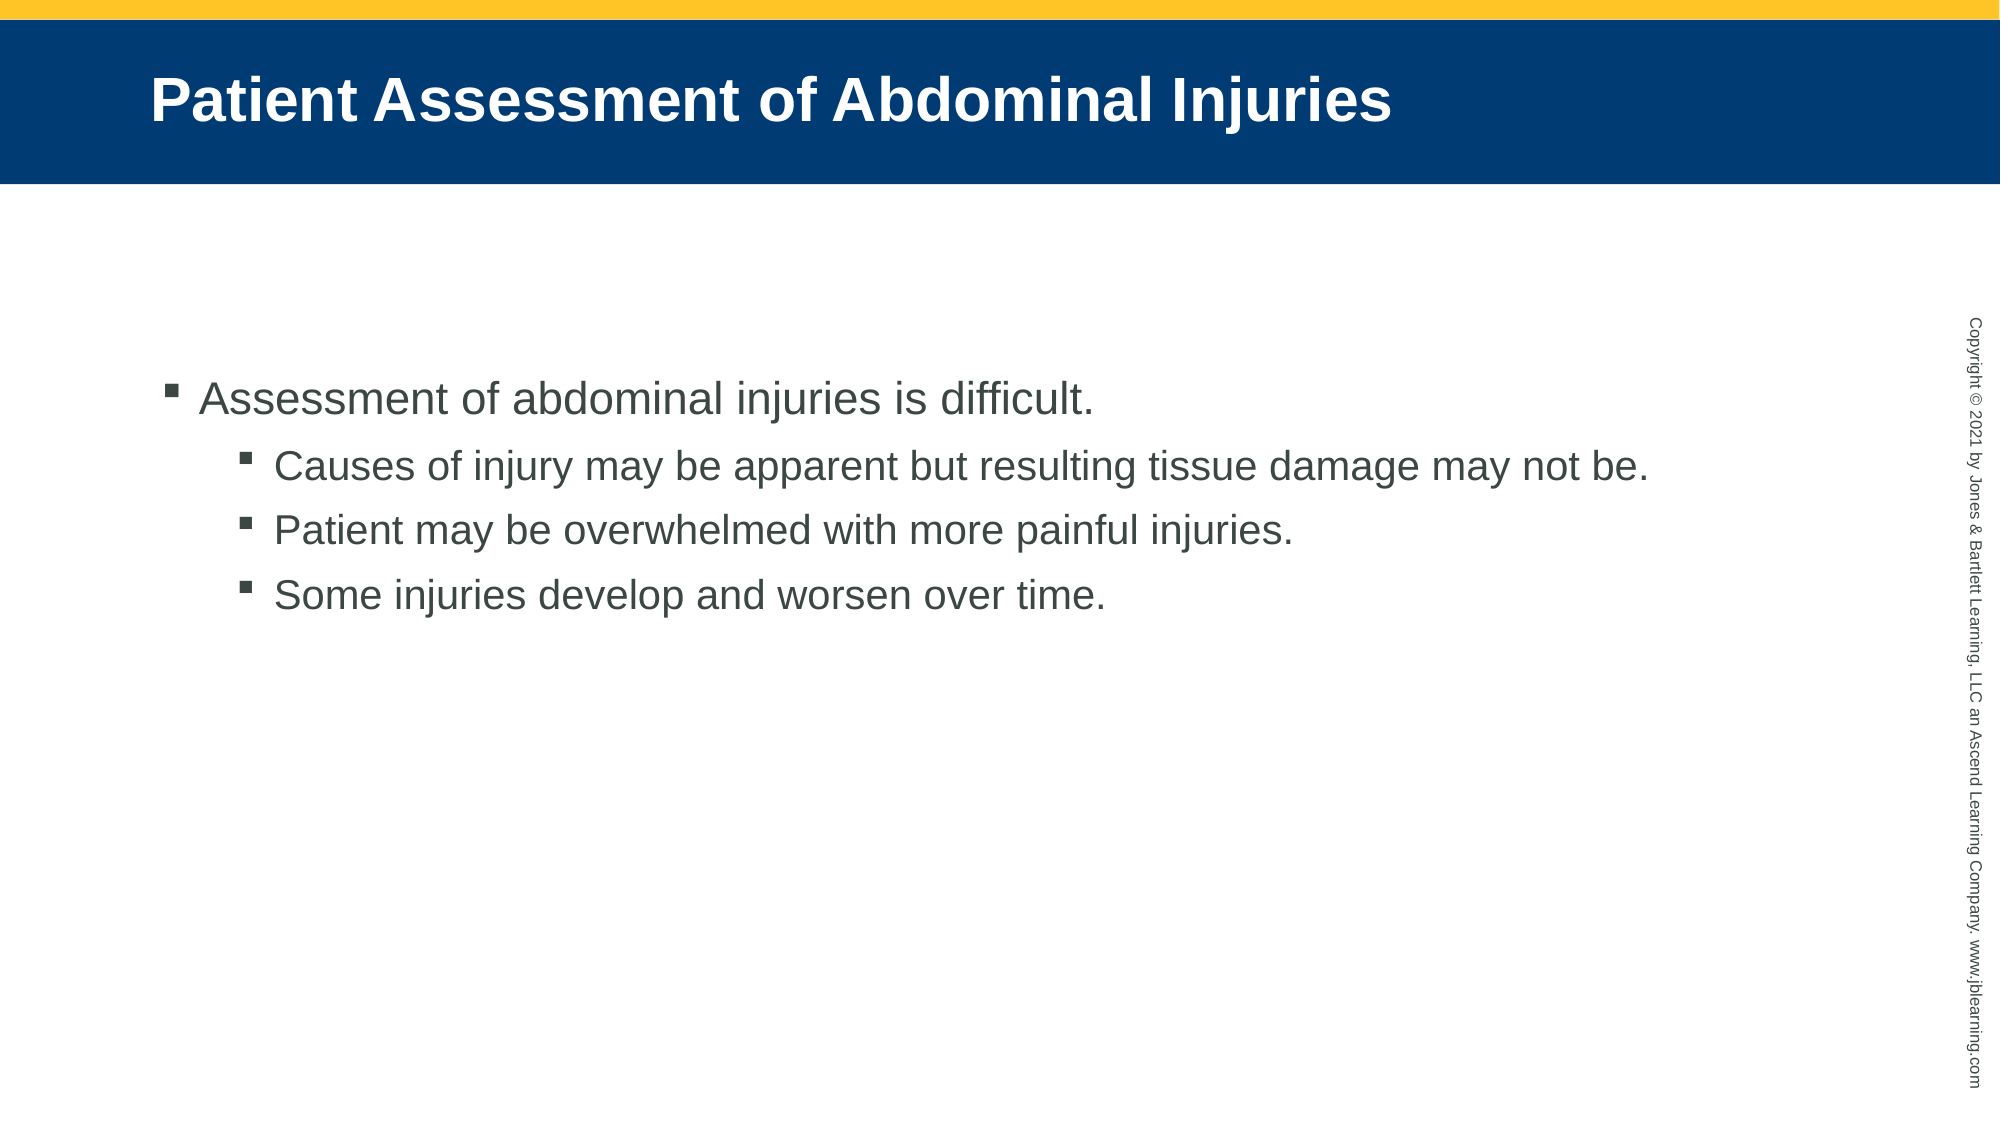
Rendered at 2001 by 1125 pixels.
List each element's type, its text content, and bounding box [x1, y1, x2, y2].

title Patient Assessment of Abdominal Injuries [0, 19, 2000, 185]
list Assessment of abdominal injuries is difficult. Causes of injury may be apparent but resulting tissue damage may not be. Patient may be overwhelmed with more painful injuries. Some injuries develop and worsen over time. [146, 361, 1859, 1016]
